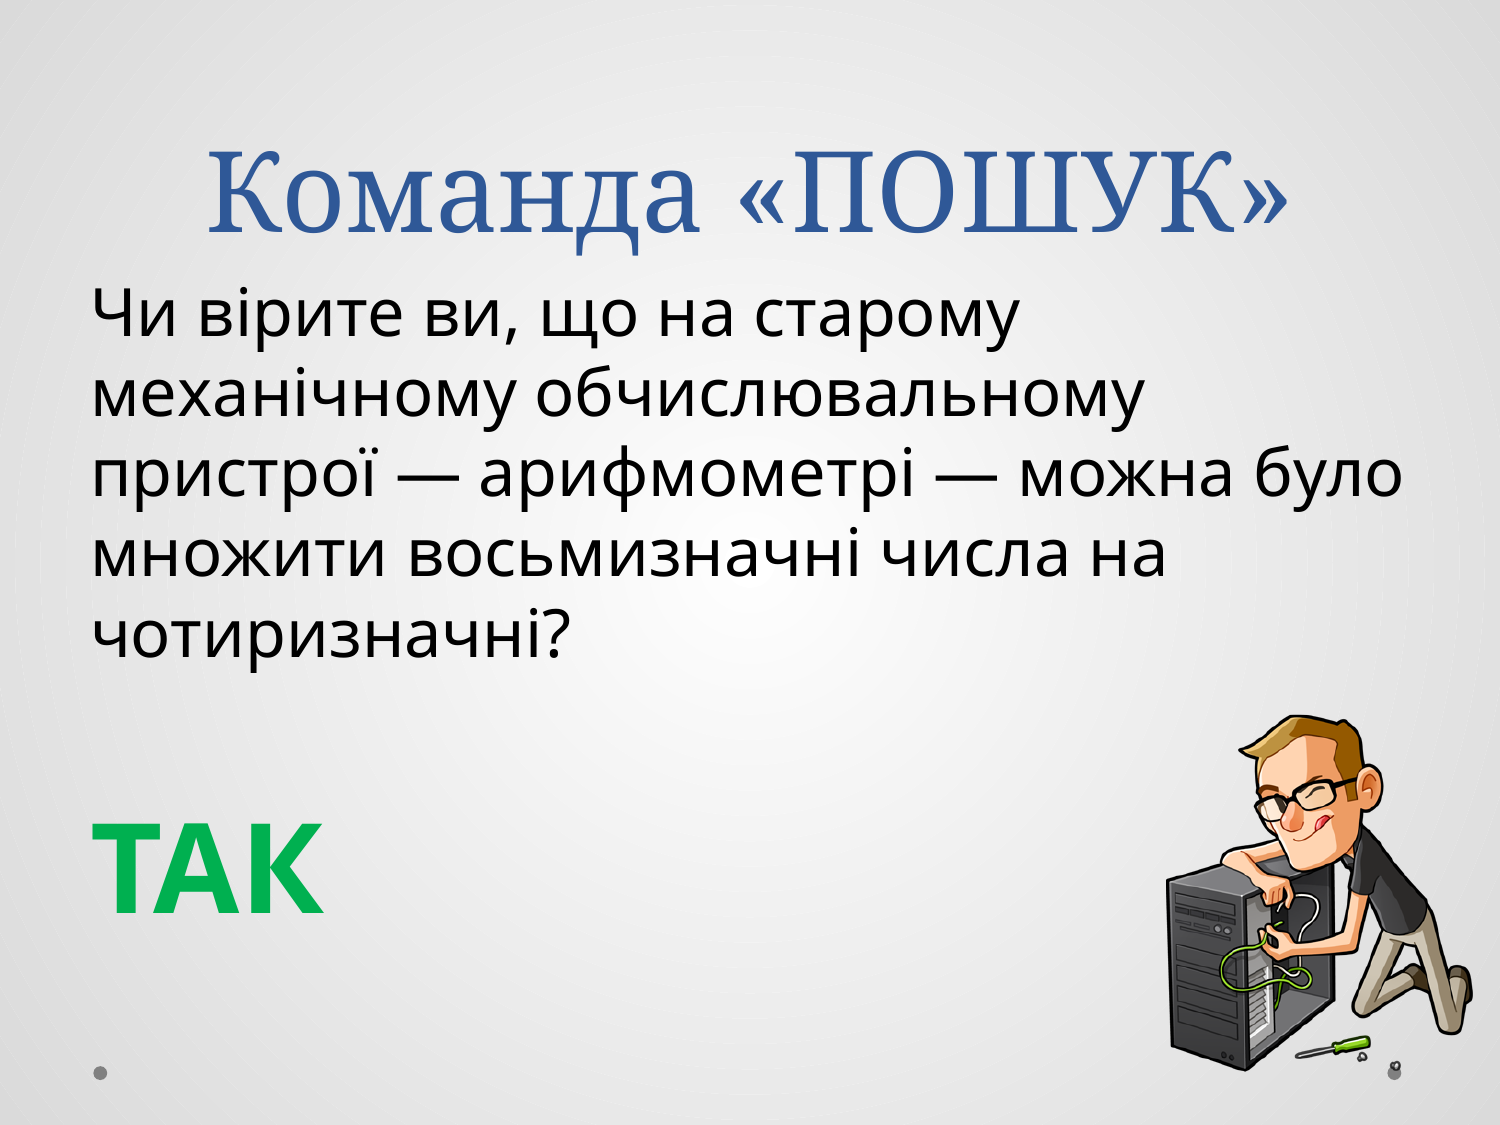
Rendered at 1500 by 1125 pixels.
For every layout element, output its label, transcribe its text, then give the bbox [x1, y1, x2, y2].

title Команда «ПОШУК» [75, 0, 1425, 262]
list Чи вірите ви, що на старому механічному обчислювальному пристрої — арифмометрі — можна було множити восьмизначні числа на чотиризначні? ТАК [75, 262, 1425, 1005]
picture [1140, 692, 1496, 1093]
